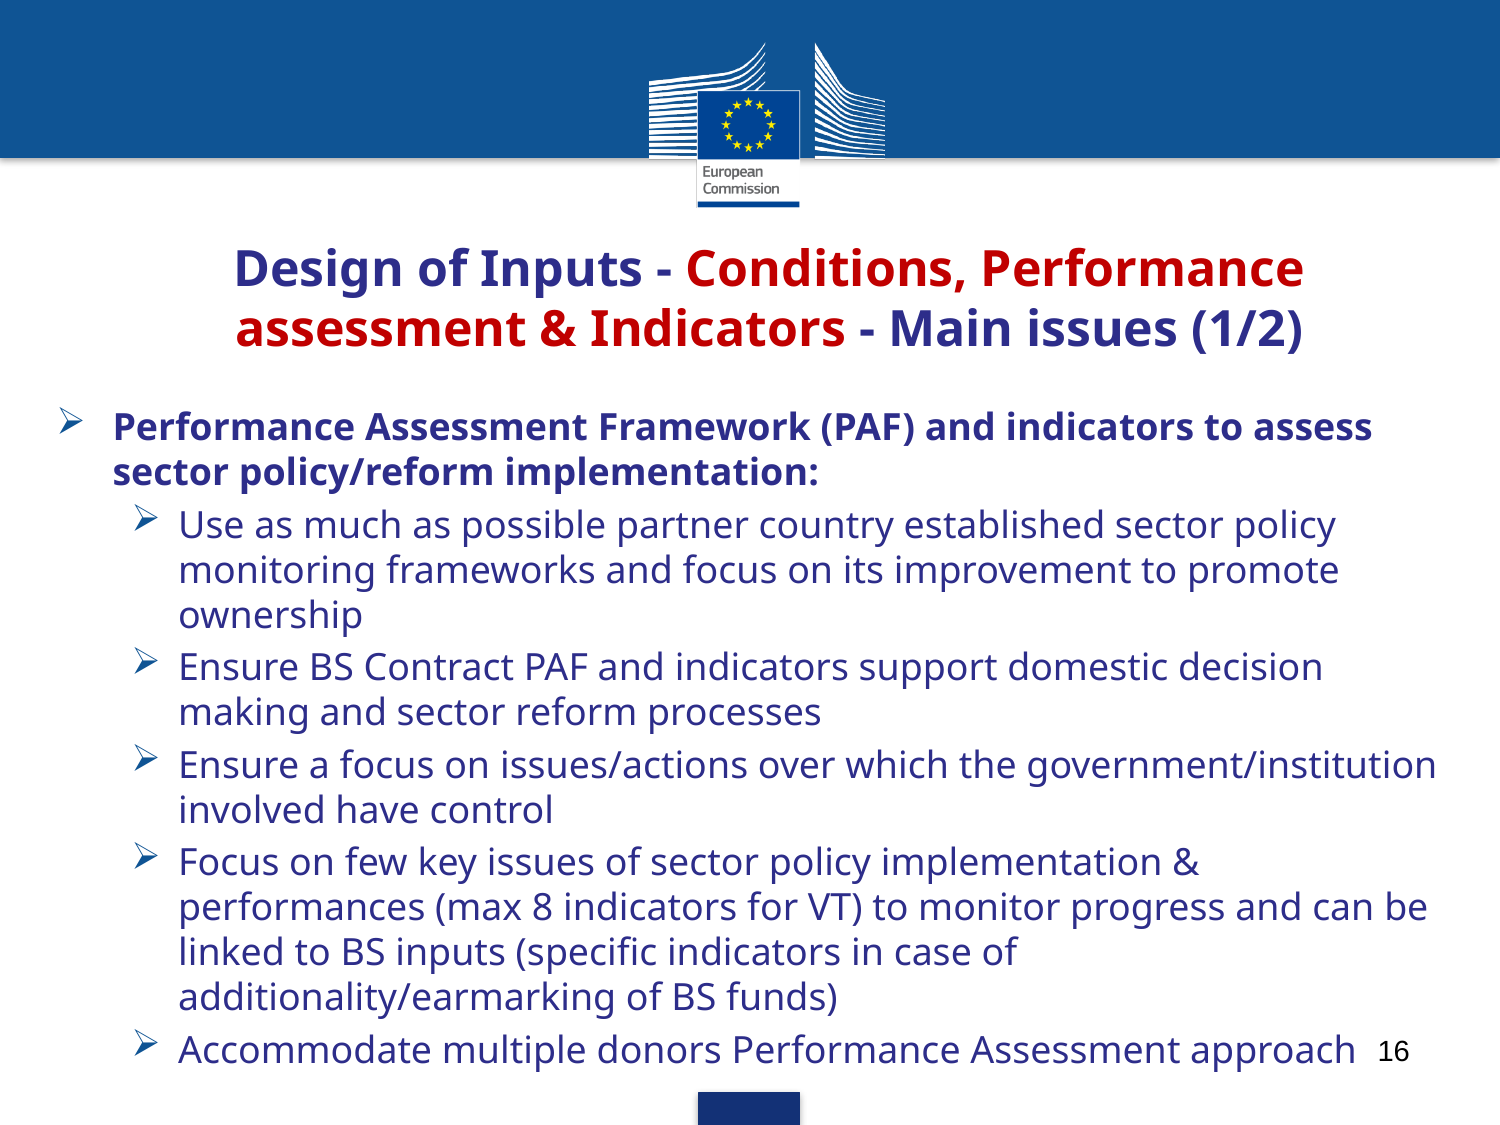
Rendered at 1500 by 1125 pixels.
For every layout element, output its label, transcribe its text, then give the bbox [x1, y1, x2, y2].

picture [649, 42, 885, 208]
title Design of Inputs - Conditions, Performance assessment & Indicators - Main issues (1/2) [64, 219, 1416, 337]
slide_number 16 [1074, 1024, 1426, 1103]
list Performance Assessment Framework (PAF) and indicators to assess sector policy/reform implementation: Use as much as possible partner country established sector policy monitoring frameworks and focus on its improvement to promote ownership Ensure BS Contract PAF and indicators support domestic decision making and sector reform processes Ensure a focus on issues/actions over which the government/institution involved have control Focus on few key issues of sector policy implementation & performances (max 8 indicators for VT) to monitor progress and can be linked to BS inputs (specific indicators in case of additionality/earmarking of BS funds) Accommodate multiple donors Performance Assessment approach [41, 337, 1459, 1083]
